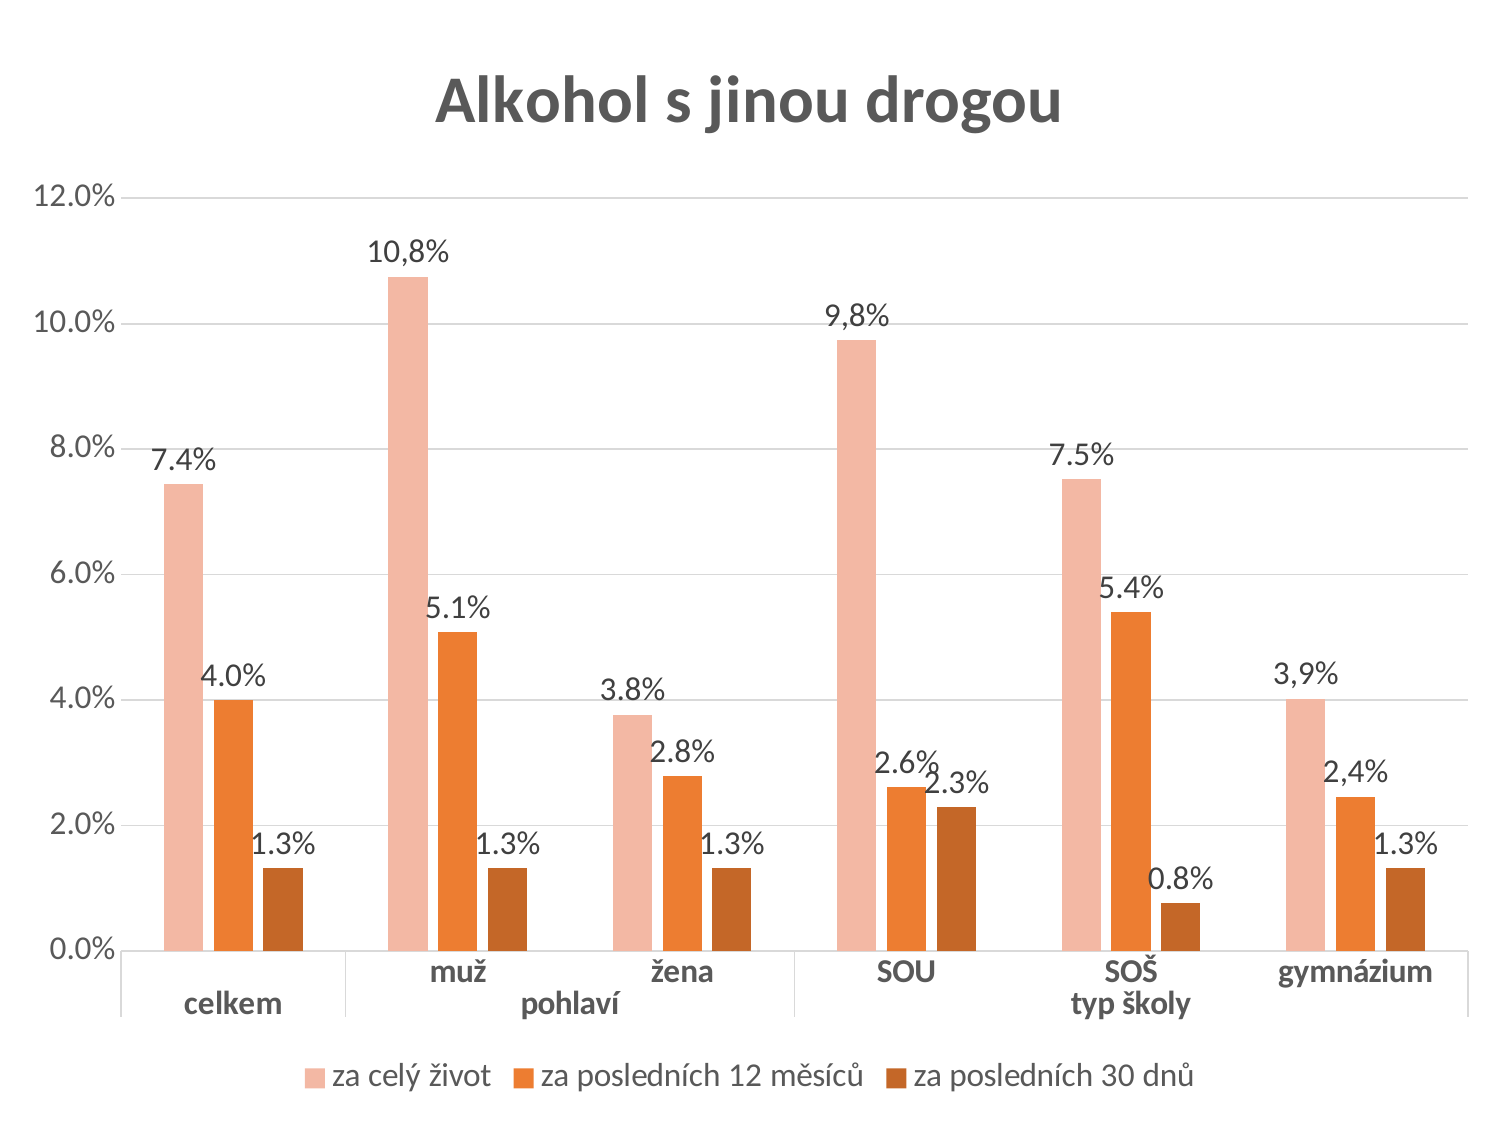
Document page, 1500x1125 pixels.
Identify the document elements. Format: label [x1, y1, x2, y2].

chart [2, 23, 1498, 1102]
